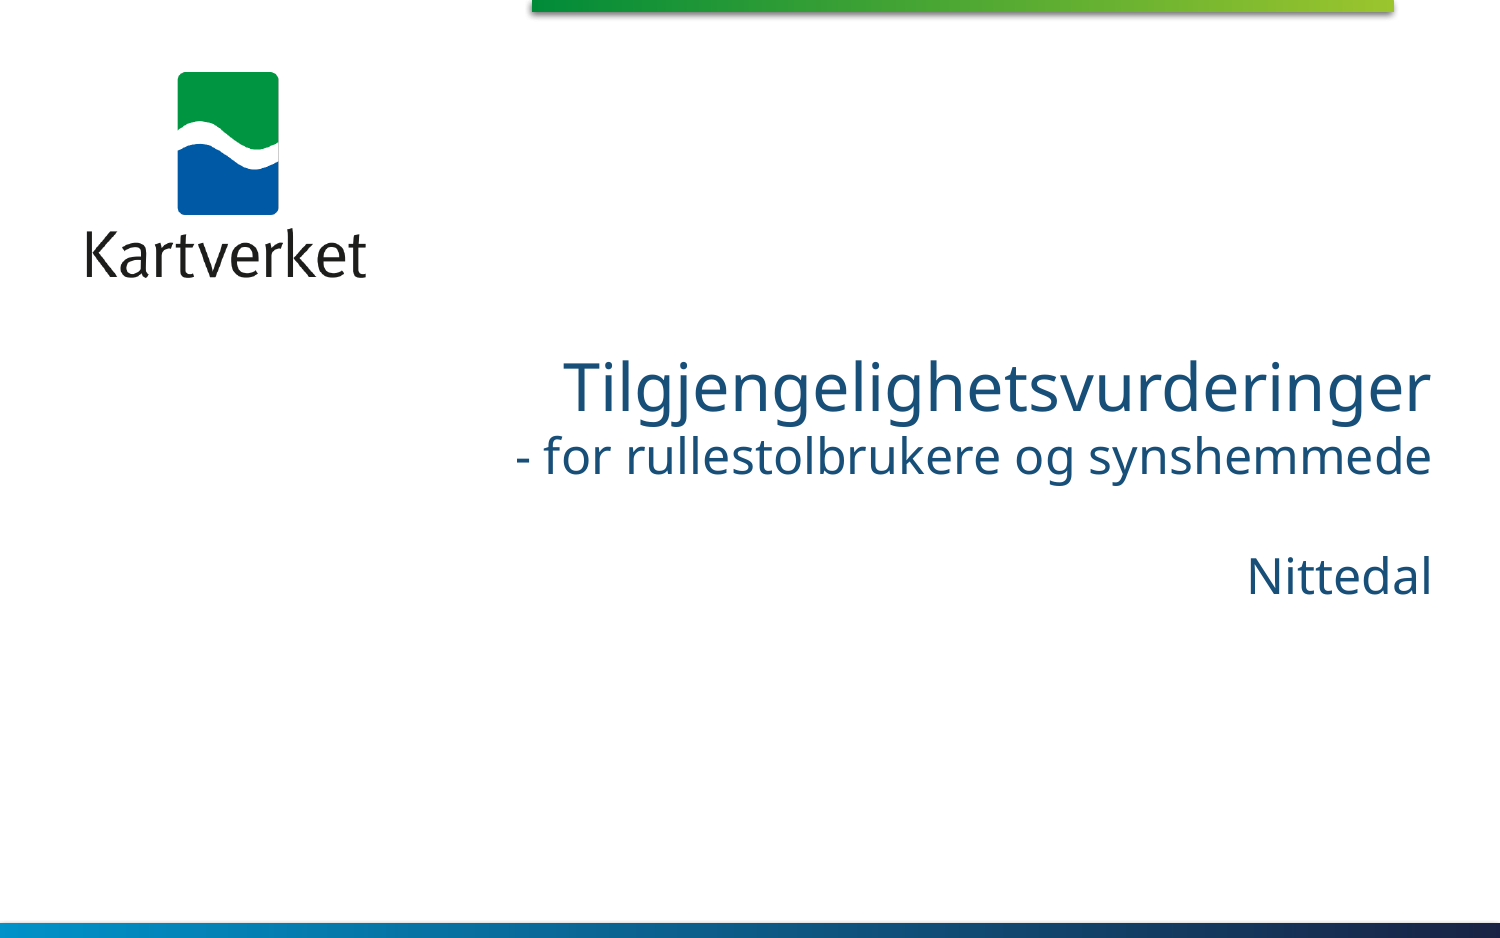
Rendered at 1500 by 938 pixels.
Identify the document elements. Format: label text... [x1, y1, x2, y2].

text_box Tilgjengelighetsvurderinger - for rullestolbrukere og synshemmede Nittedal [66, 337, 1449, 613]
